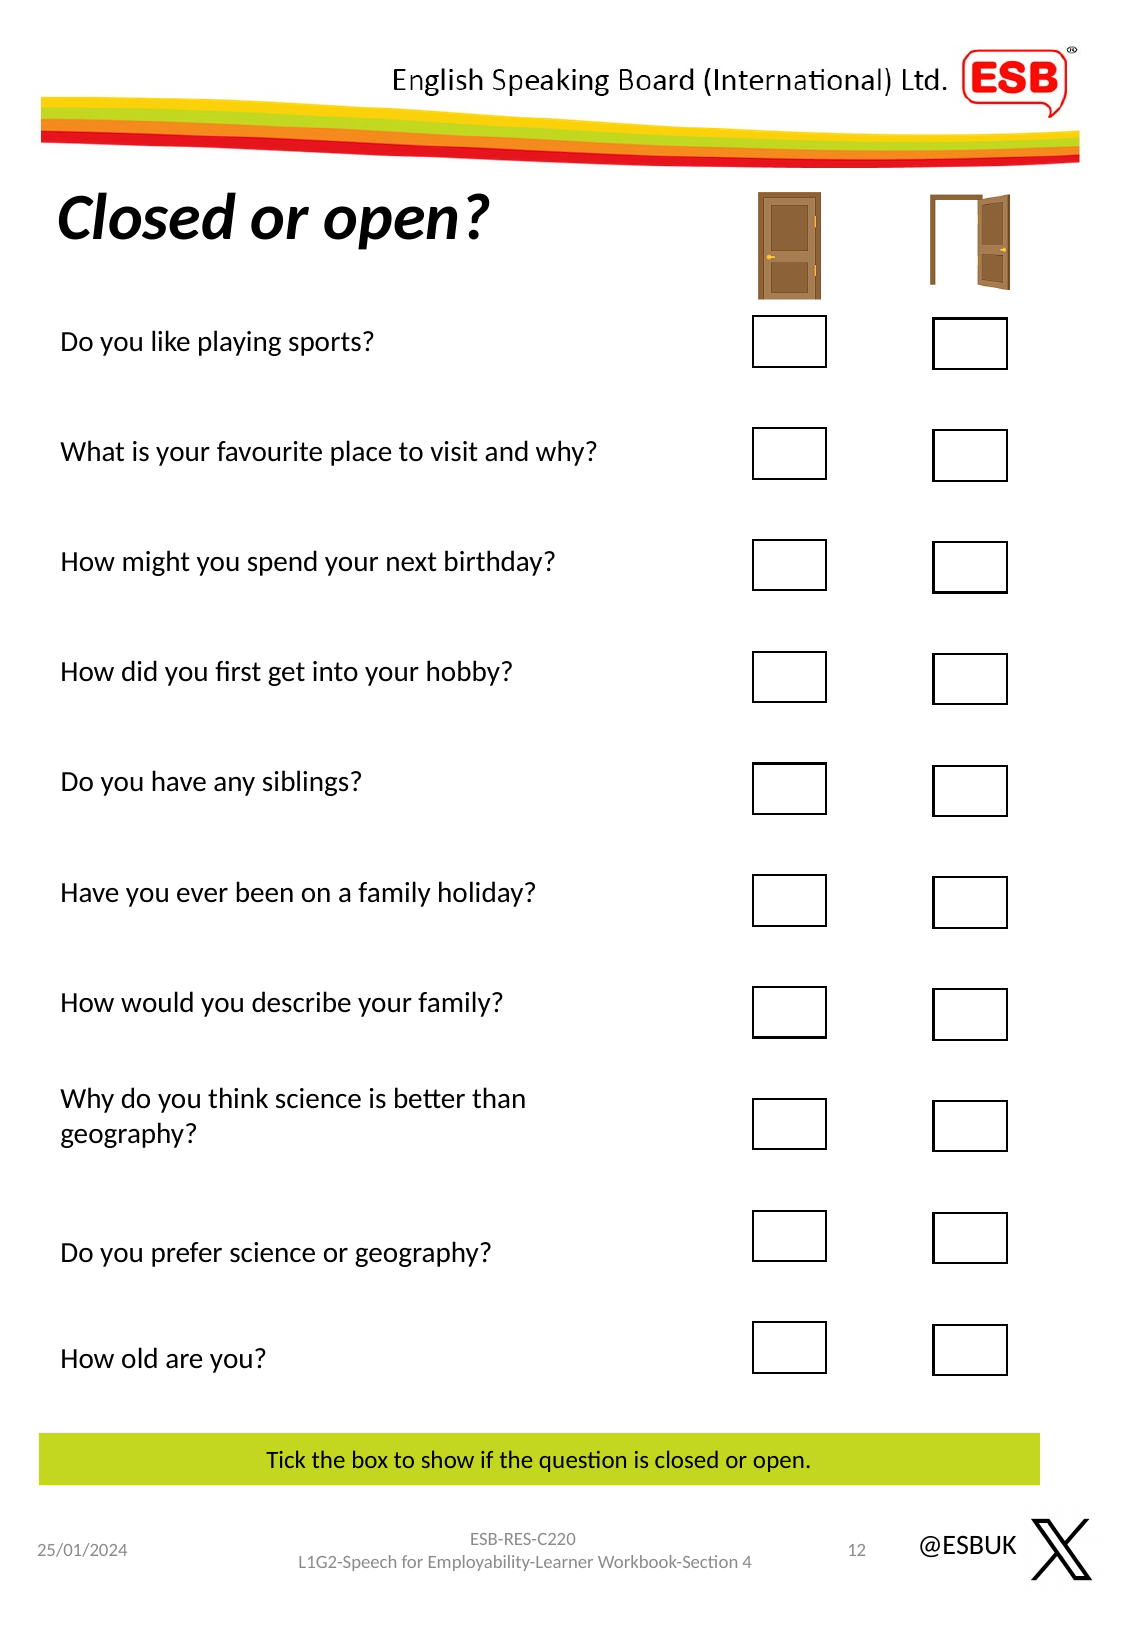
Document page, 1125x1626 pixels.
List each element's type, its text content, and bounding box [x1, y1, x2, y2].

text_box Tick the box to show if the question is closed or open. [38, 1432, 1041, 1486]
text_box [752, 1322, 1007, 1376]
footer ESB-RES-C220 L1G2-Speech for Employability-Learner Workbook-Section 4 [276, 1506, 697, 1593]
text_box What is your favourite place to visit and why? [45, 424, 632, 475]
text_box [752, 1210, 1007, 1264]
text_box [752, 763, 1007, 817]
text_box Do you have any siblings? [45, 755, 495, 806]
text_box How would you describe your family? [45, 975, 632, 1026]
slide_number 12 [697, 1506, 882, 1593]
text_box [752, 651, 1007, 705]
title Closed or open? [42, 174, 1014, 262]
text_box How did you first get into your hobby? [45, 645, 632, 695]
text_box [752, 987, 1007, 1040]
text_box Have you ever been on a family holiday? [45, 865, 606, 916]
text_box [752, 875, 1007, 928]
text_box How might you spend your next birthday? [45, 535, 583, 585]
text_box How old are you? [45, 1332, 379, 1382]
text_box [752, 1098, 1007, 1152]
text_box Do you prefer science or geography? [45, 1225, 575, 1276]
picture [0, 1, 1125, 303]
text_box Why do you think science is better than geography? [45, 1072, 632, 1157]
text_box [752, 428, 1007, 481]
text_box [752, 316, 1007, 369]
text_box Do you like playing sports? [45, 314, 517, 365]
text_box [752, 539, 1007, 593]
picture [752, 186, 827, 303]
picture [1023, 1506, 1103, 1593]
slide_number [22, 1506, 276, 1593]
